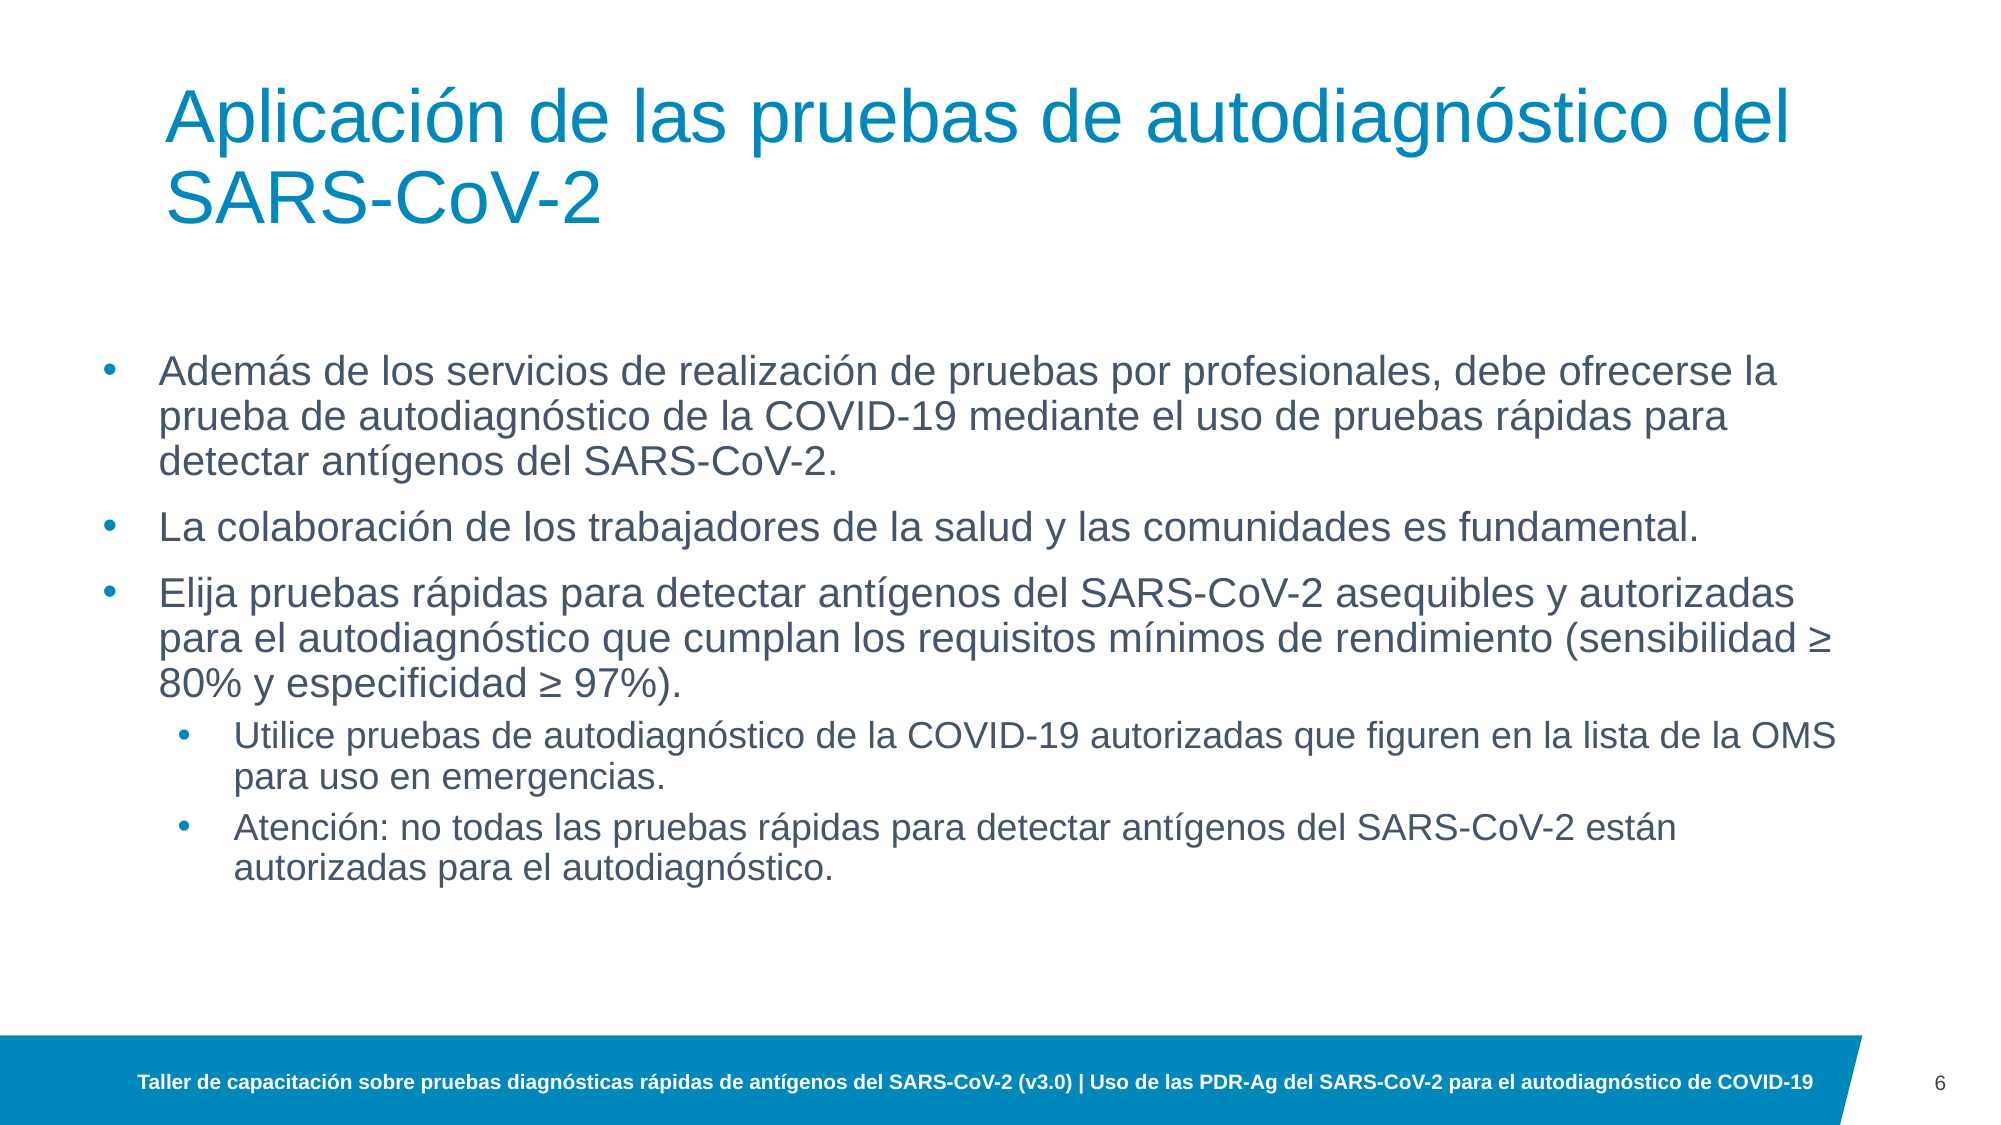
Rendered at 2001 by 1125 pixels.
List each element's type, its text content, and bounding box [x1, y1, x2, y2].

slide_number 6 [1862, 1035, 1947, 1125]
list Además de los servicios de realización de pruebas por profesionales, debe ofrecerse la prueba de autodiagnóstico de la COVID-19 mediante el uso de pruebas rápidas para detectar antígenos del SARS-CoV-2. La colaboración de los trabajadores de la salud y las comunidades es fundamental. Elija pruebas rápidas para detectar antígenos del SARS-CoV-2 asequibles y autorizadas para el autodiagnóstico que cumplan los requisitos mínimos de rendimiento (sensibilidad ≥ 80% y especificidad ≥ 97%). Utilice pruebas de autodiagnóstico de la COVID-19 autorizadas que figuren en la lista de la OMS para uso en emergencias. Atención: no todas las pruebas rápidas para detectar antígenos del SARS-CoV-2 están autorizadas para el autodiagnóstico. [87, 341, 1891, 727]
title Aplicación de las pruebas de autodiagnóstico del SARS-CoV-2 [165, 84, 1891, 240]
footer Taller de capacitación sobre pruebas diagnósticas rápidas de antígenos del SARS-CoV-2 (v3.0) | Uso de las PDR-Ag del SARS-CoV-2 para el autodiagnóstico de COVID-19 [137, 1039, 1863, 1122]
